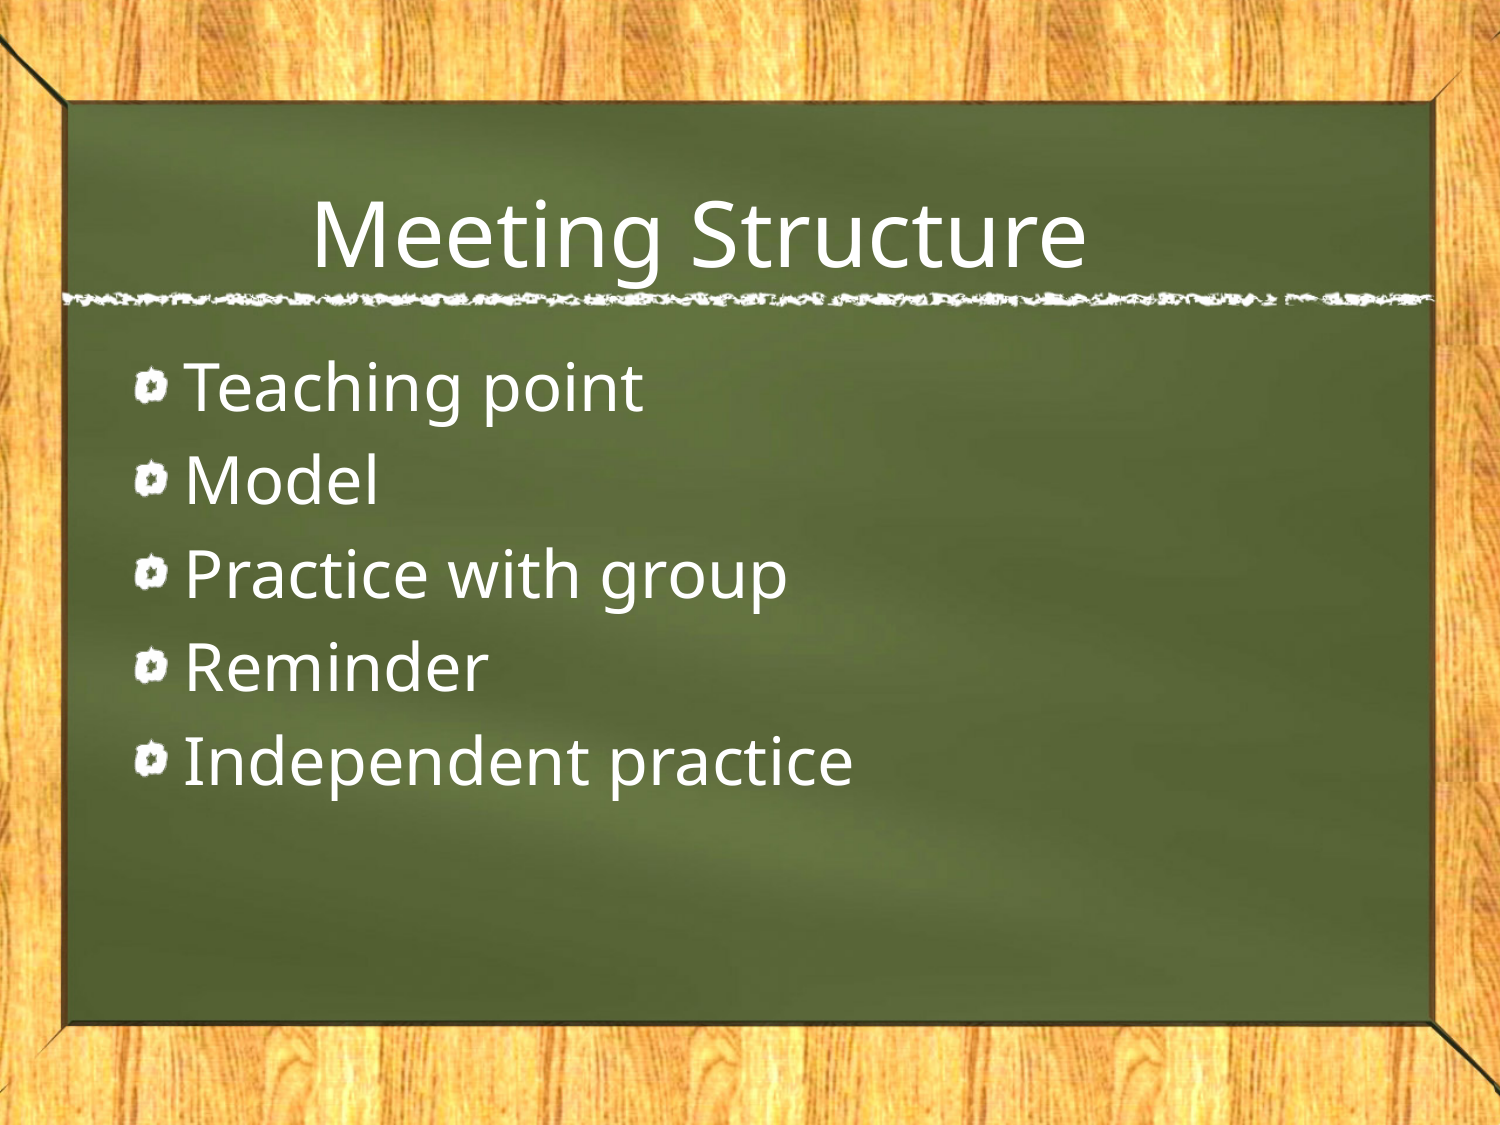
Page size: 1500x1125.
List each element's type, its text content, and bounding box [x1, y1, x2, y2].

title Meeting Structure [112, 137, 1288, 326]
list Teaching point Model Practice with group Reminder Independent practice [112, 337, 1388, 1013]
picture [0, 0, 1500, 1125]
